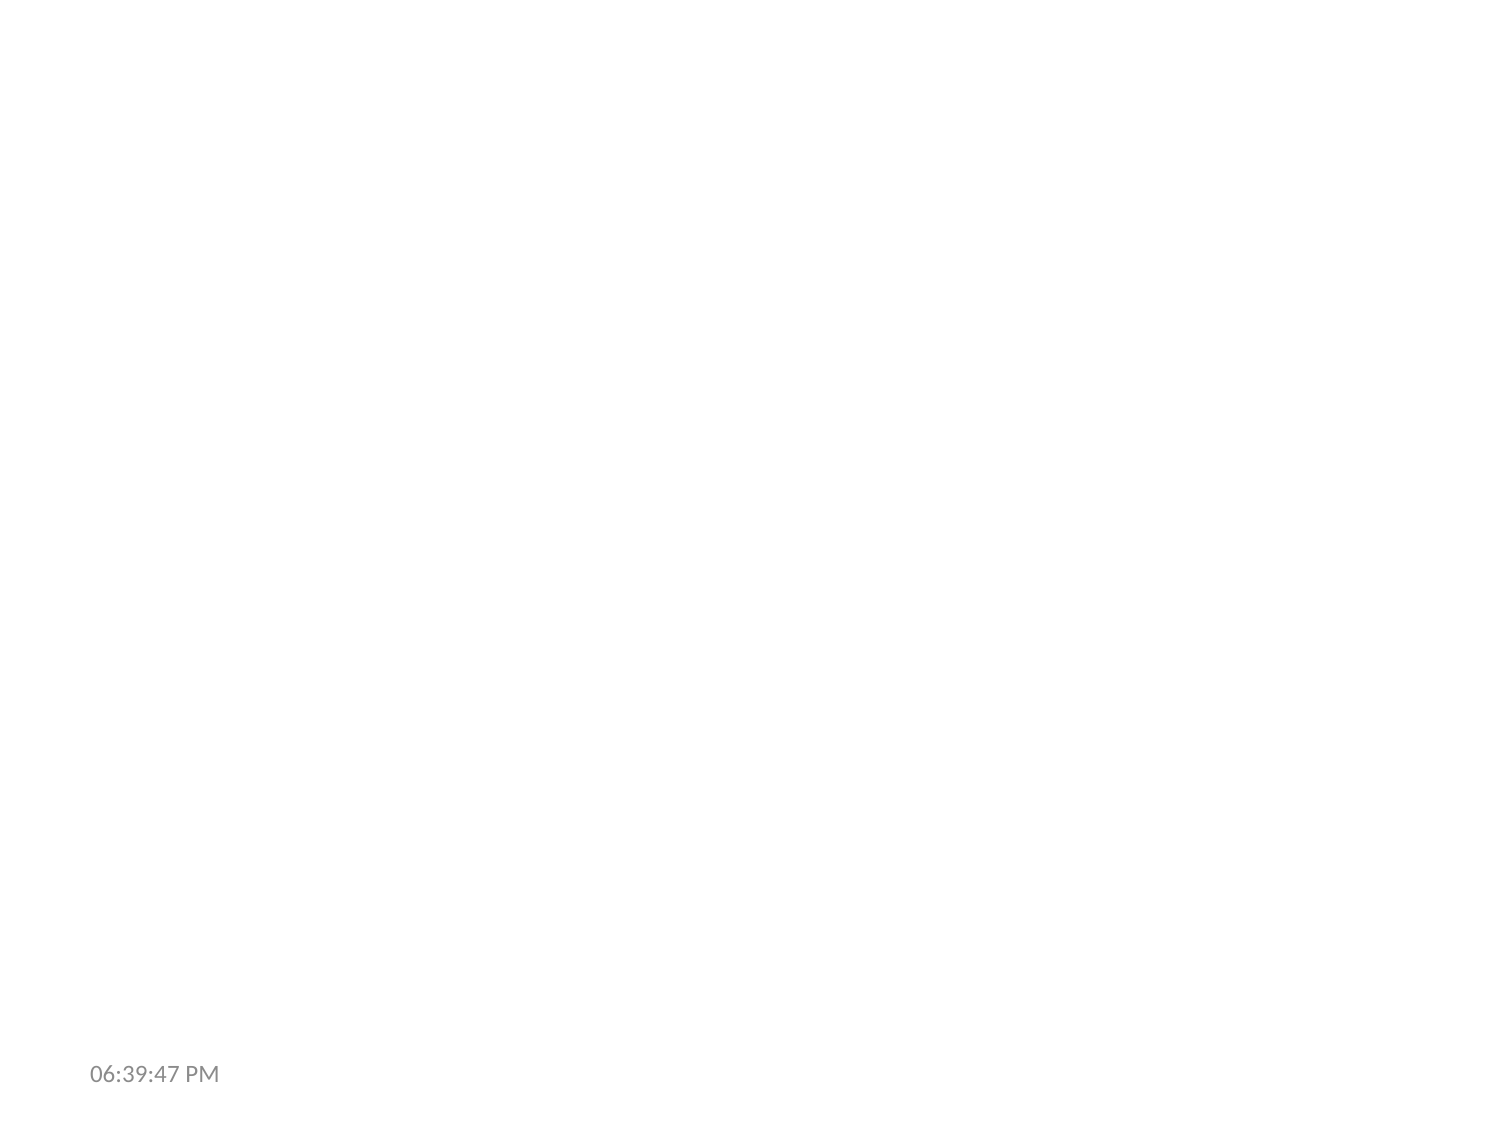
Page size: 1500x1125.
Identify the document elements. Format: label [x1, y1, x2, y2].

slide_number [75, 1042, 425, 1103]
